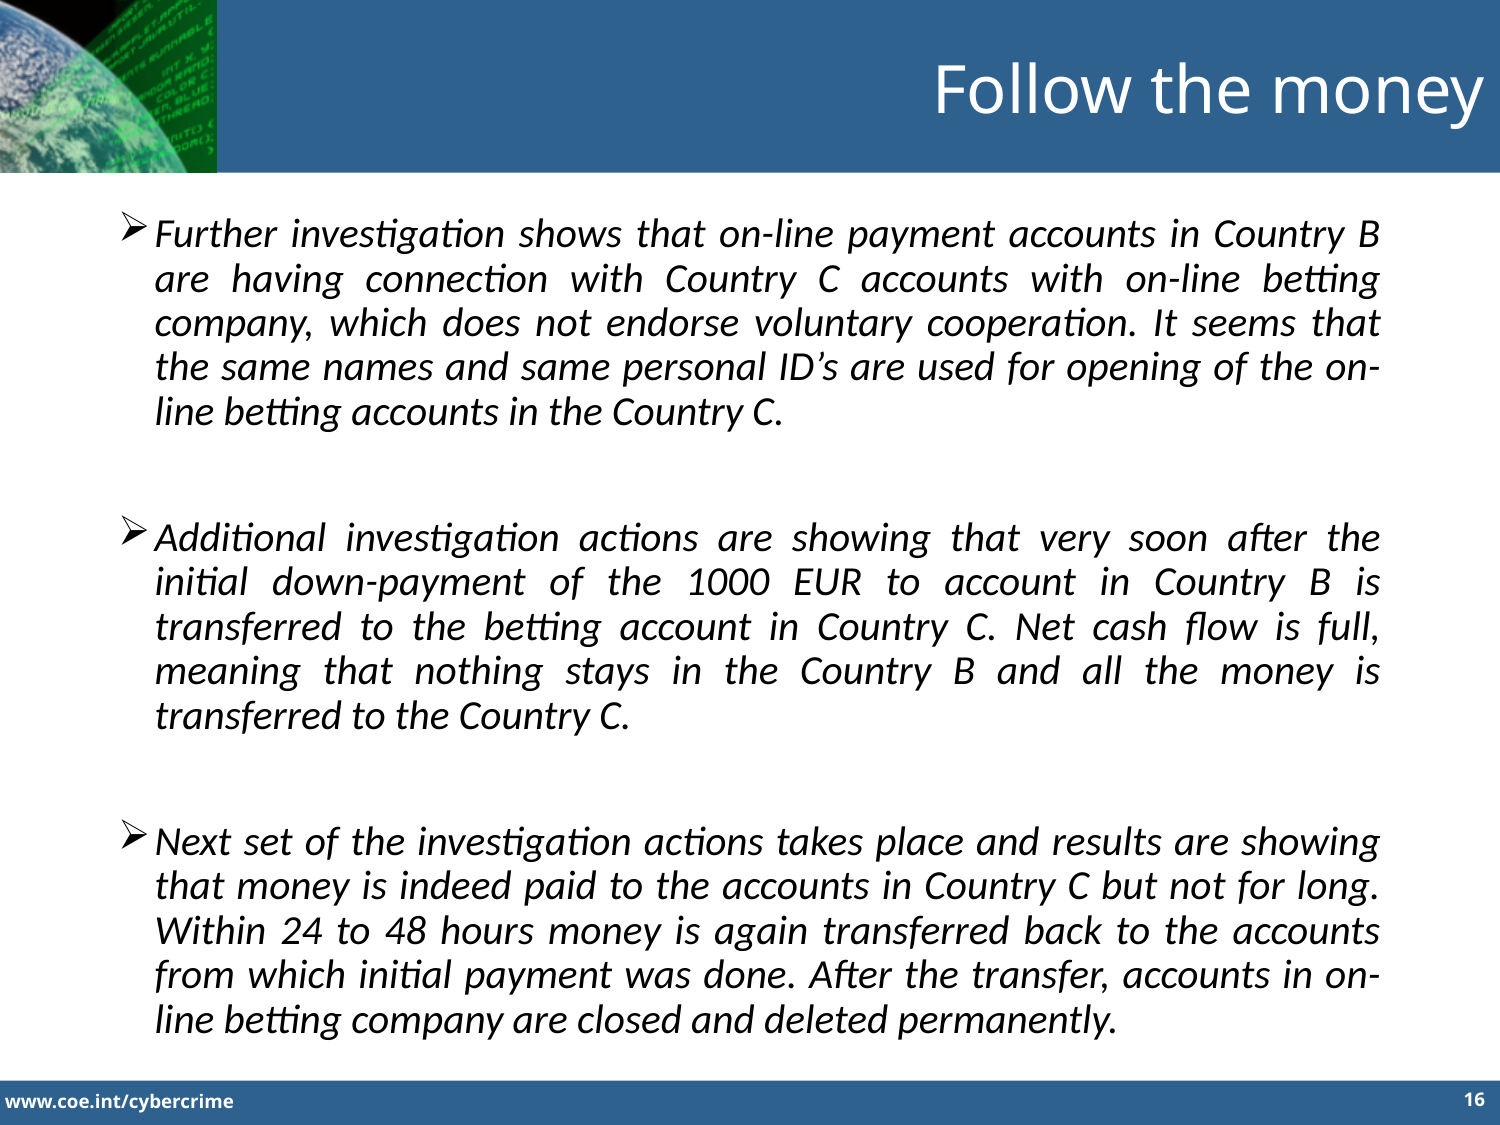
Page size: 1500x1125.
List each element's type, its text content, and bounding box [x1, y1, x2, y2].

slide_number 16 [1162, 1080, 1500, 1125]
picture [0, 1, 217, 173]
list Further investigation shows that on-line payment accounts in Country B are having connection with Country C accounts with on-line betting company, which does not endorse voluntary cooperation. It seems that the same names and same personal ID’s are used for opening of the on-line betting accounts in the Country C. Additional investigation actions are showing that very soon after the initial down-payment of the 1000 EUR to account in Country B is transferred to the betting account in Country C. Net cash flow is full, meaning that nothing stays in the Country B and all the money is transferred to the Country C. Next set of the investigation actions takes place and results are showing that money is indeed paid to the accounts in Country C but not for long. Within 24 to 48 hours money is again transferred back to the accounts from which initial payment was done. After the transfer, accounts in on-line betting company are closed and deleted permanently. [103, 204, 1397, 1050]
text_box Follow the money [373, 10, 1500, 163]
